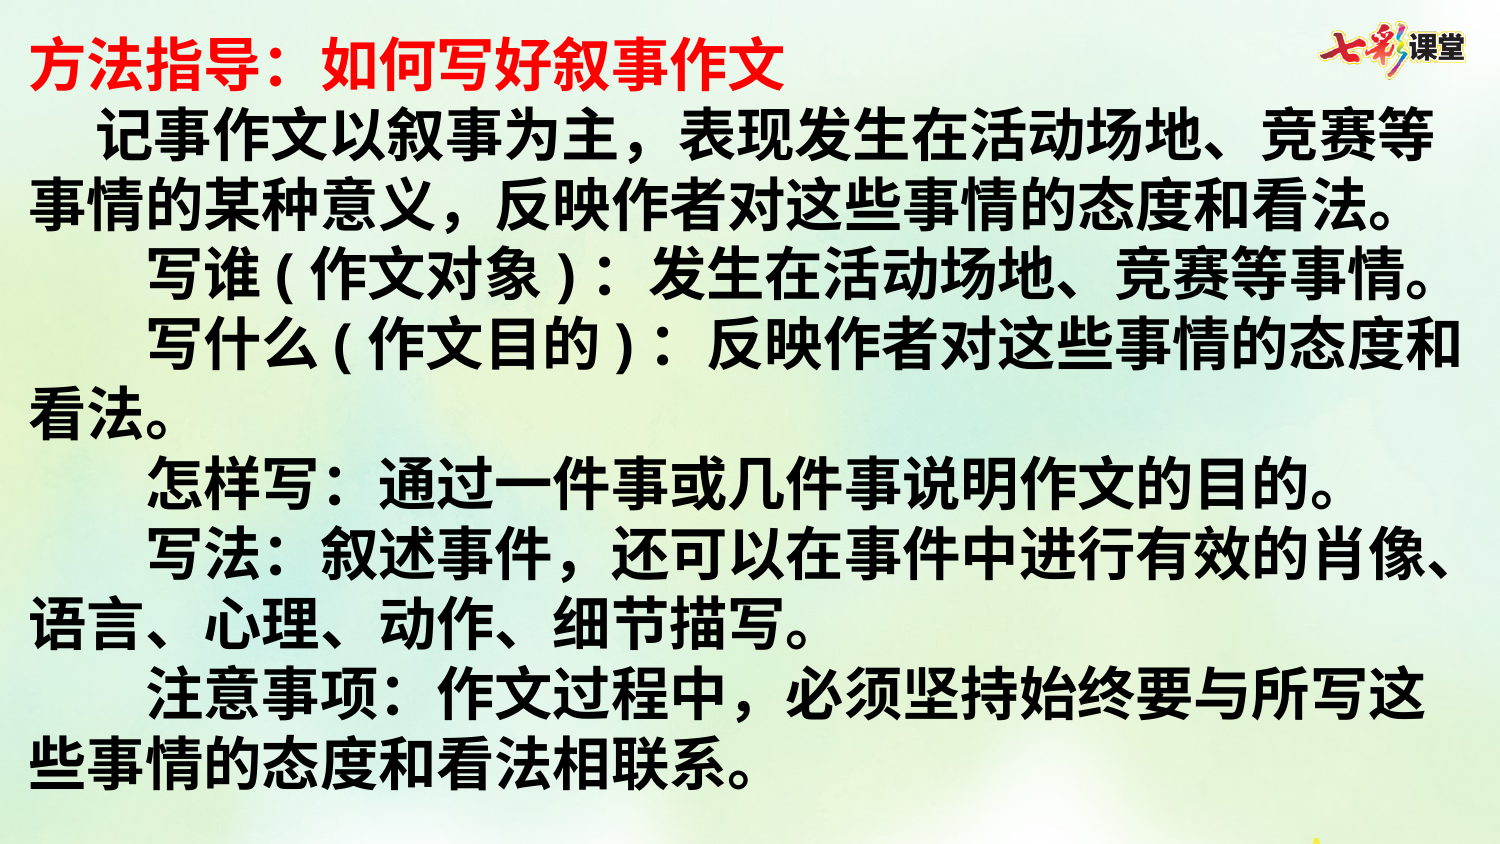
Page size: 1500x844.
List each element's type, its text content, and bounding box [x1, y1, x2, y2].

text_box 方法指导：如何写好叙事作文 记事作文以叙事为主，表现发生在活动场地、竞赛等事情的某种意义，反映作者对这些事情的态度和看法。 写谁(作文对象)：发生在活动场地、竞赛等事情。 写什么(作文目的)：反映作者对这些事情的态度和看法。 怎样写：通过一件事或几件事说明作文的目的。 写法：叙述事件，还可以在事件中进行有效的肖像、语言、心理、动作、细节描写。 注意事项：作文过程中，必须坚持始终要与所写这些事情的态度和看法相联系。 [13, 20, 1486, 805]
picture [0, 0, 1500, 844]
